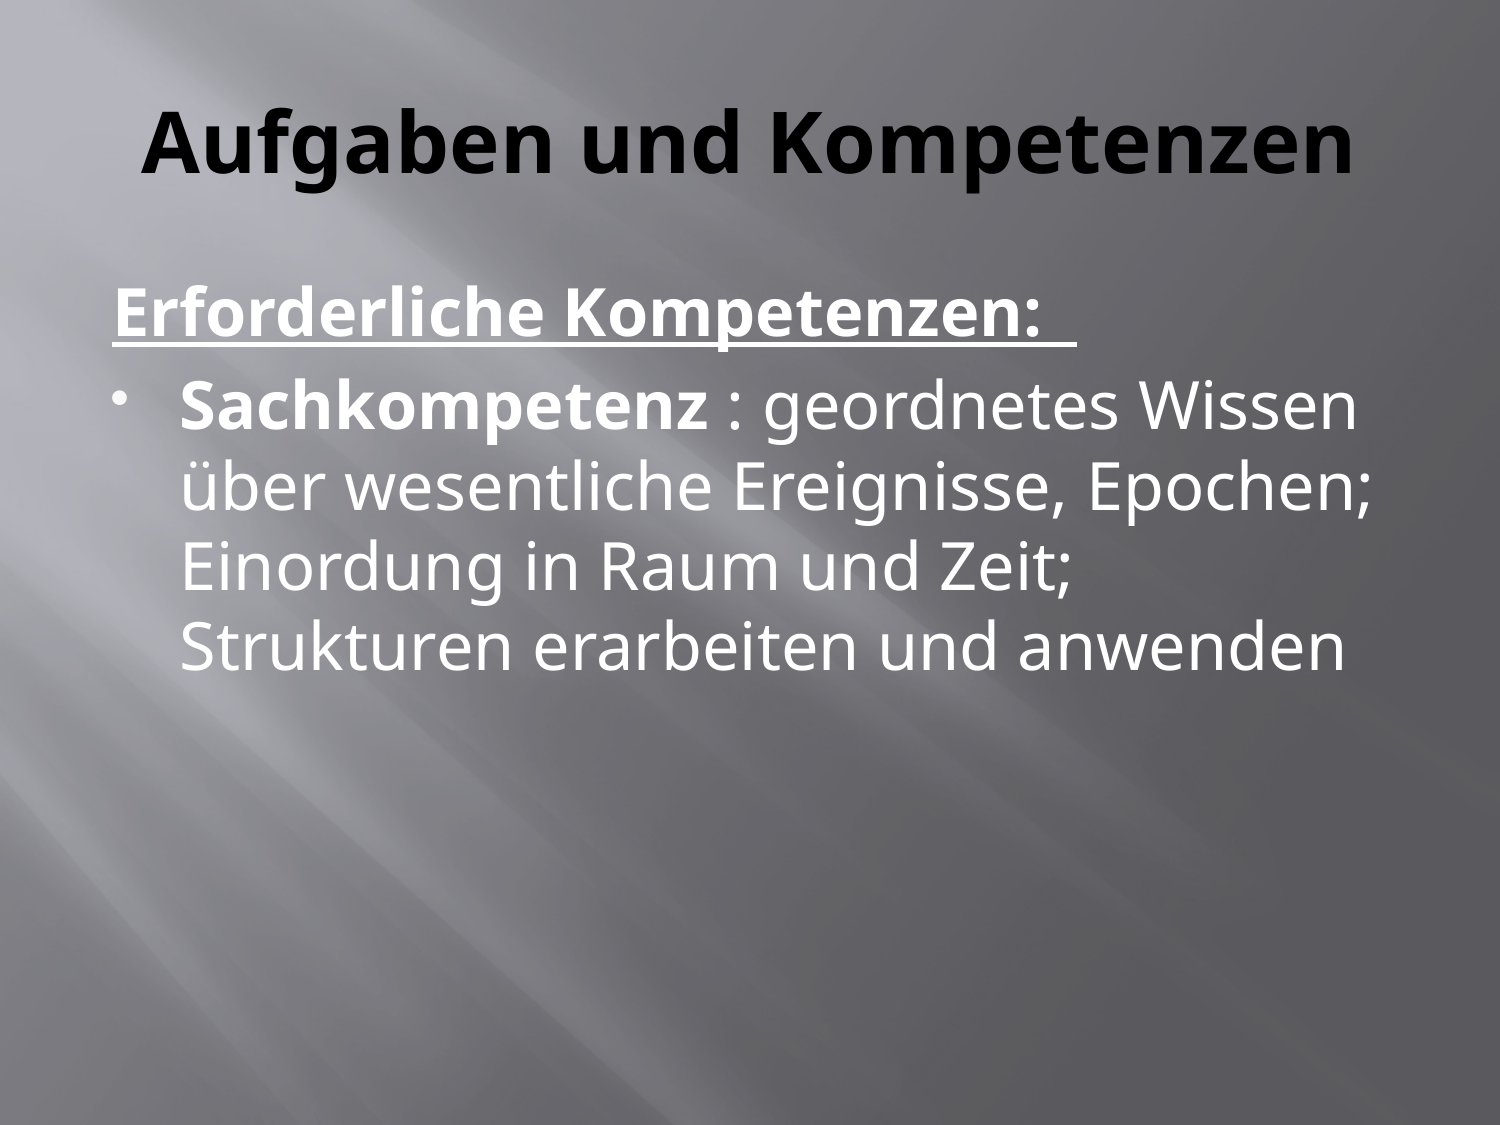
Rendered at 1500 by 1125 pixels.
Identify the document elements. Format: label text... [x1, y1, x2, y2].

list Erforderliche Kompetenzen: Sachkompetenz : geordnetes Wissen über wesentliche Ereignisse, Epochen; Einordung in Raum und Zeit; Strukturen erarbeiten und anwenden [75, 262, 1425, 1035]
title Aufgaben und Kompetenzen [75, 45, 1425, 233]
